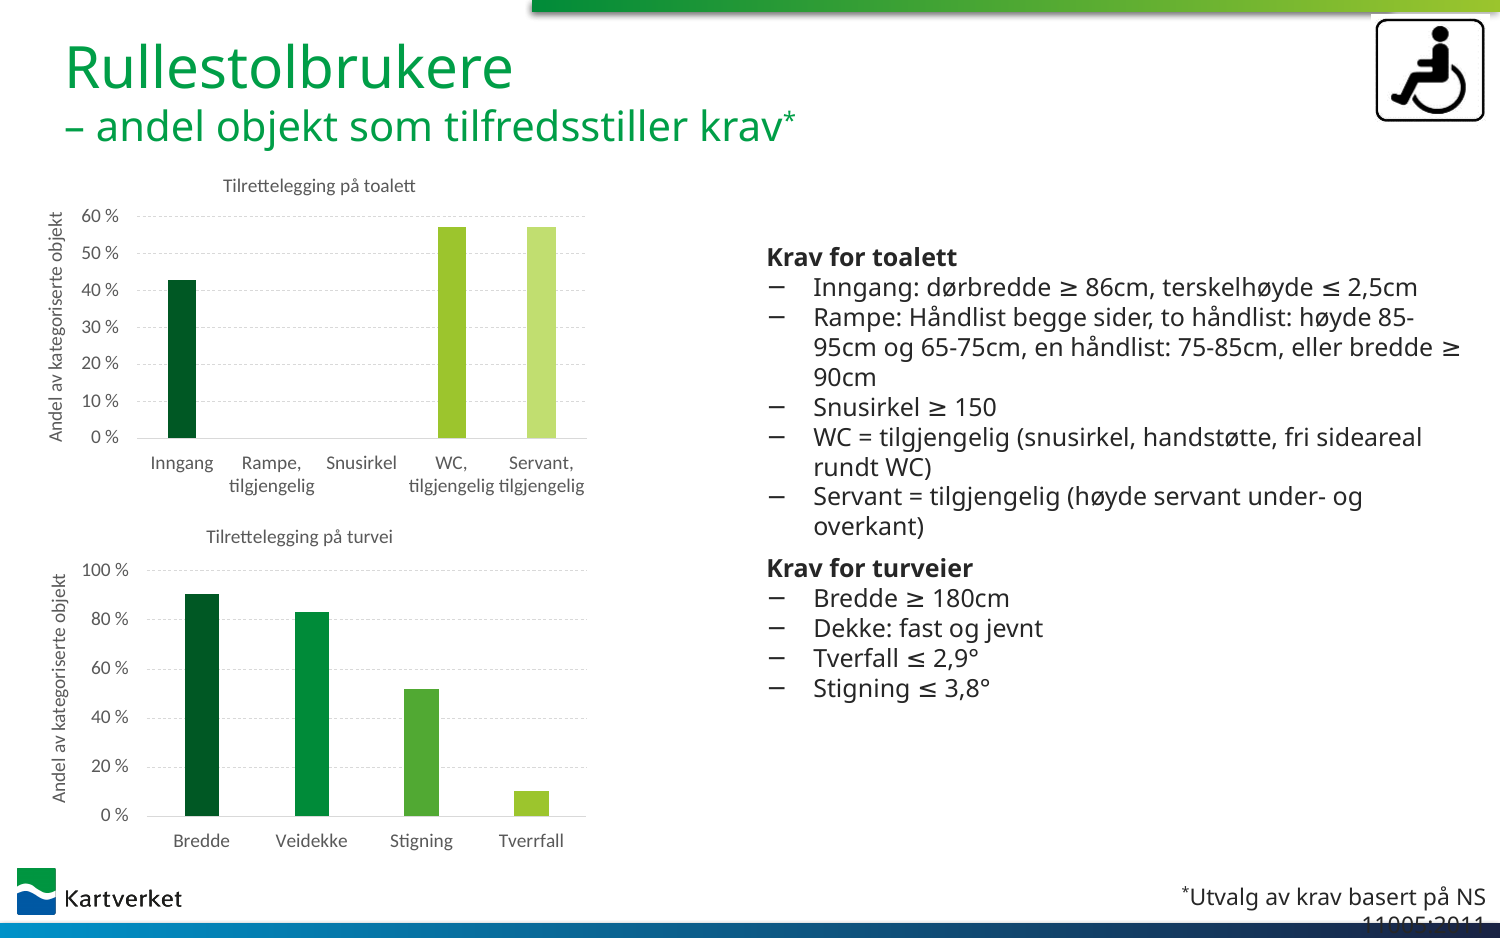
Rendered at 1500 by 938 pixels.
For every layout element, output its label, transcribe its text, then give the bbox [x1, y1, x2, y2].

picture [41, 520, 598, 859]
picture [1371, 13, 1491, 127]
text_box Krav for turveier Bredde ≥ 180cm Dekke: fast og jevnt Tverfall ≤ 2,9° Stigning ≤ 3,8° [751, 545, 1483, 710]
text_box Rullestolbrukere – andel objekt som tilfredsstiller krav* [49, 14, 1431, 158]
picture [41, 166, 598, 505]
text_box Krav for toalett Inngang: dørbredde ≥ 86cm, terskelhøyde ≤ 2,5cm Rampe: Håndlist begge sider, to håndlist: høyde 85-95cm og 65-75cm, en håndlist: 75-85cm, eller bredde ≥ 90cm Snusirkel ≥ 150 WC = tilgjengelig (snusirkel, handstøtte, fri sideareal rundt WC) Servant = tilgjengelig (høyde servant under- og overkant) [751, 234, 1483, 545]
text_box *Utvalg av krav basert på NS 11005:2011 [1068, 873, 1500, 938]
